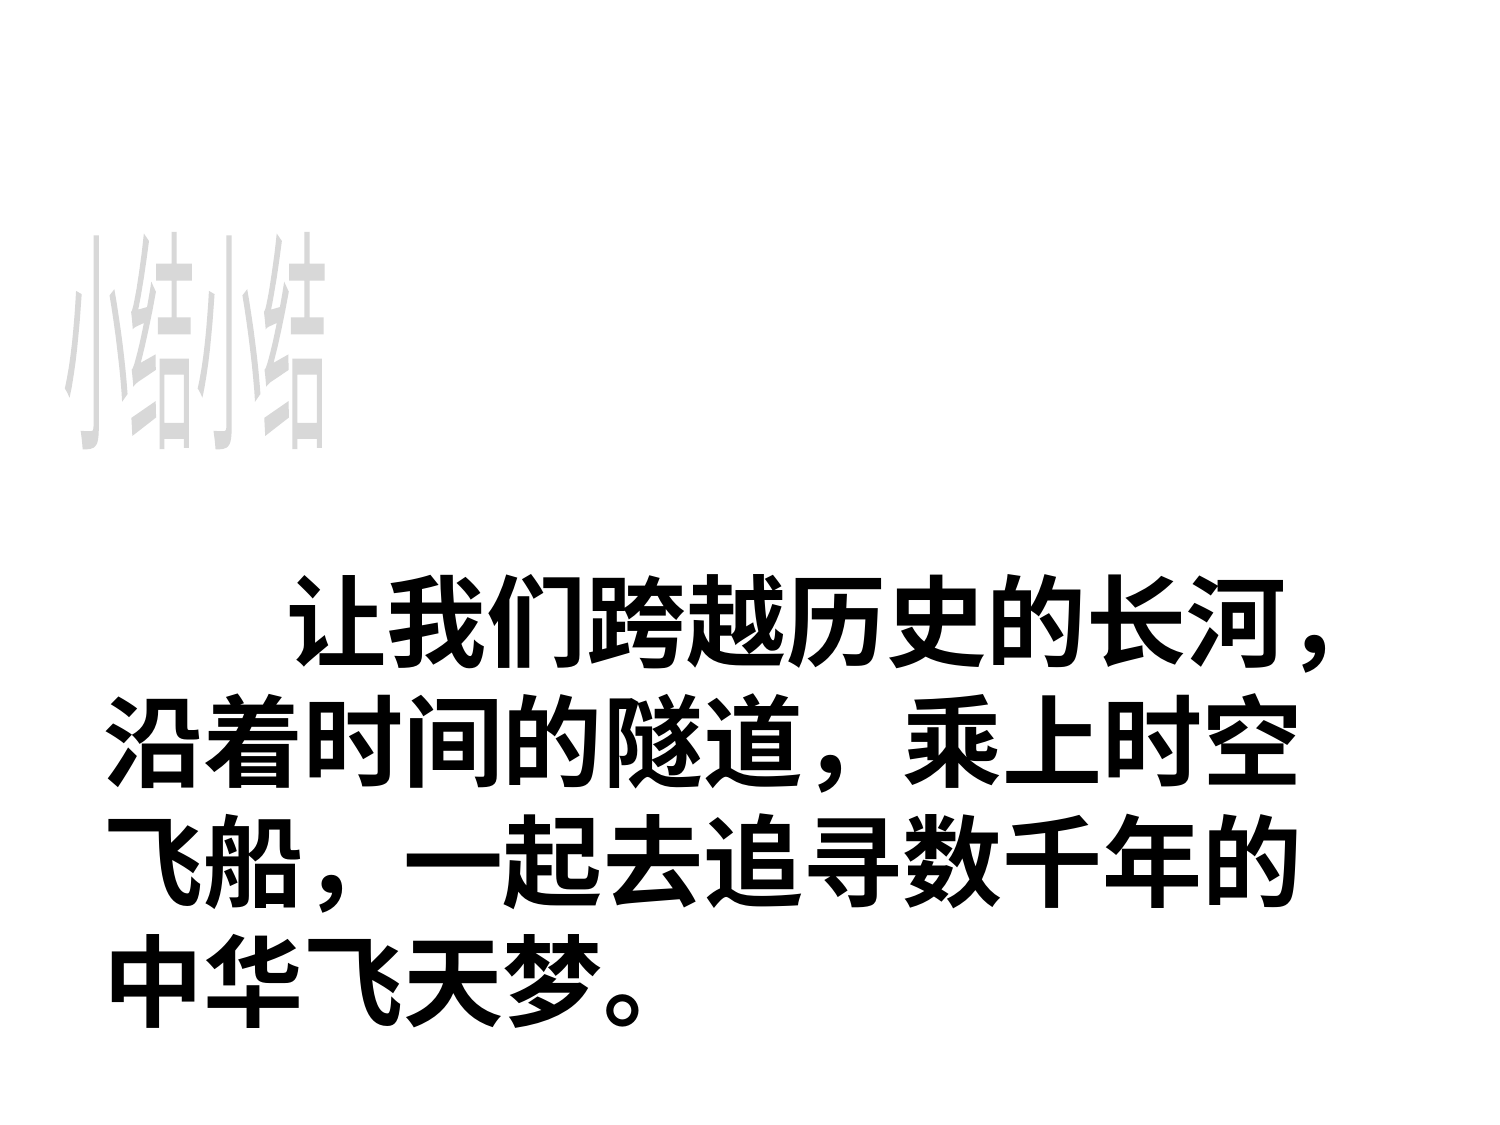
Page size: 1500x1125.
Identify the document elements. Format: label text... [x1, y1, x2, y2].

text_box 让我们跨越历史的长河，沿着时间的隧道，乘上时空飞船，一起去追寻数千年的中华飞天梦。 [88, 551, 1400, 1047]
